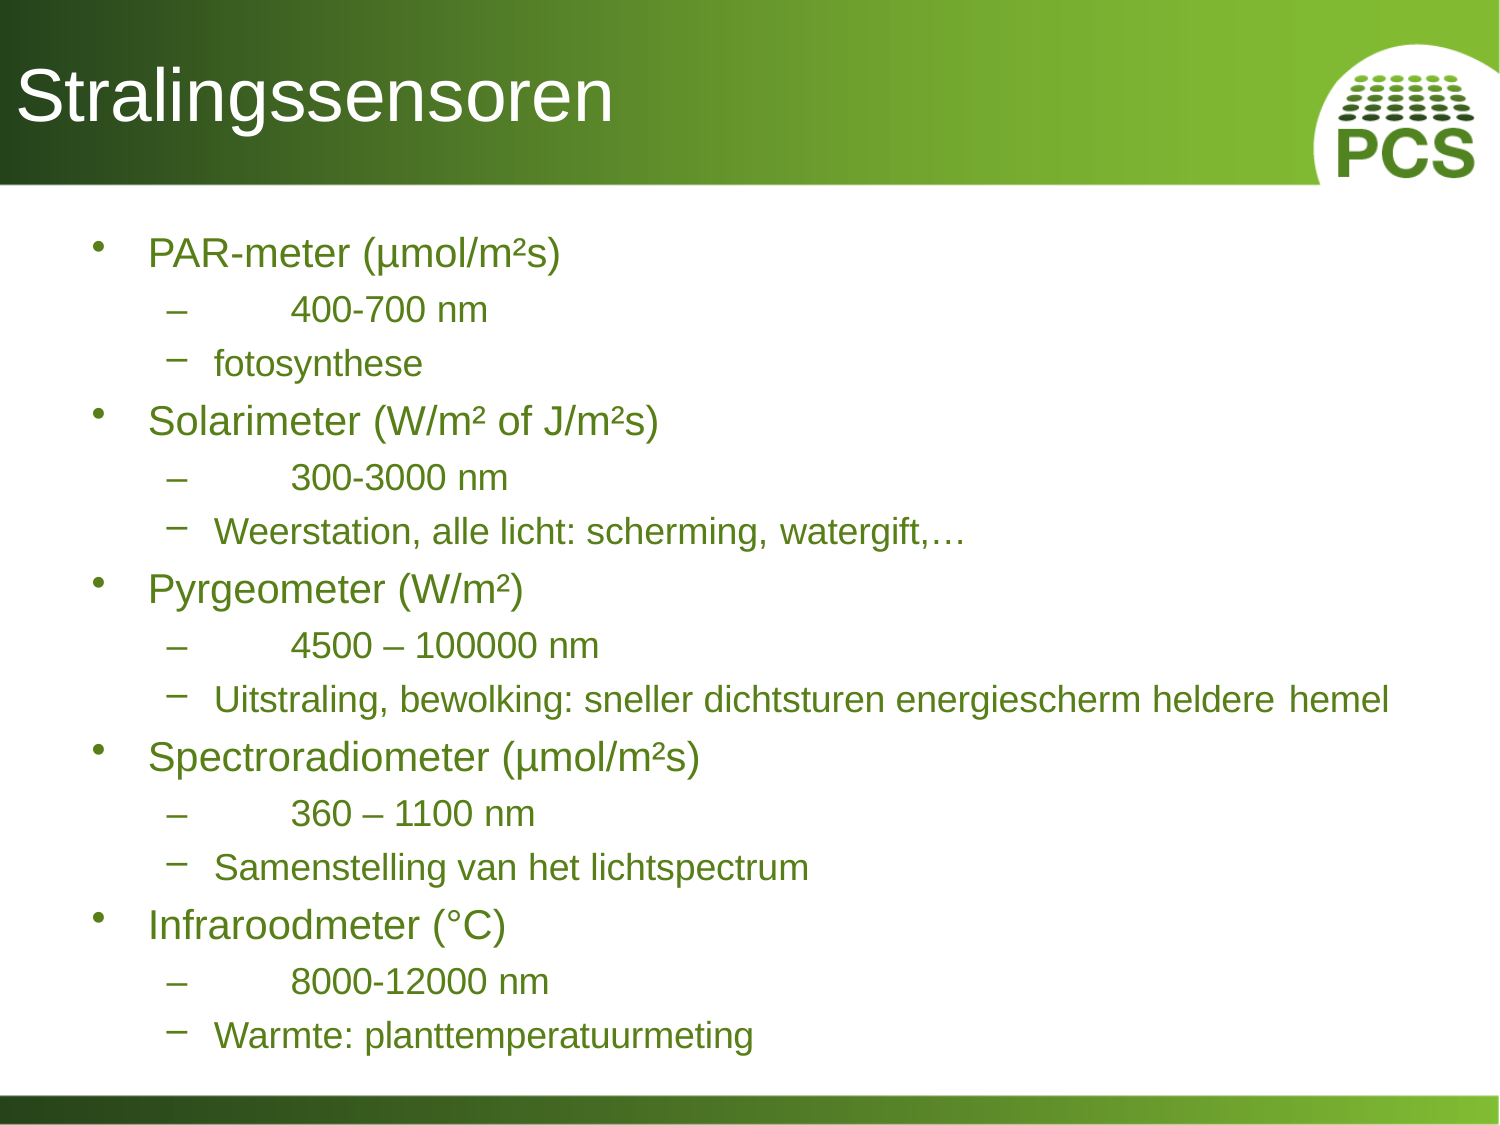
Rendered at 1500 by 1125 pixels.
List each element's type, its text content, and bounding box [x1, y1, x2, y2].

picture [0, 0, 1500, 1125]
text_box PAR-meter (µmol/m²s) – 400-700 nm fotosynthese Solarimeter (W/m² of J/m²s) – 300-3000 nm Weerstation, alle licht: scherming, watergift,… Pyrgeometer (W/m²) – 4500 – 100000 nm Uitstraling, bewolking: sneller dichtsturen energiescherm heldere hemel Spectroradiometer (µmol/m²s) – 360 – 1100 nm Samenstelling van het lichtspectrum Infraroodmeter (°C) – 8000-12000 nm Warmte: planttemperatuurmeting [89, 213, 1401, 1056]
title Stralingssensoren [12, 44, 618, 235]
